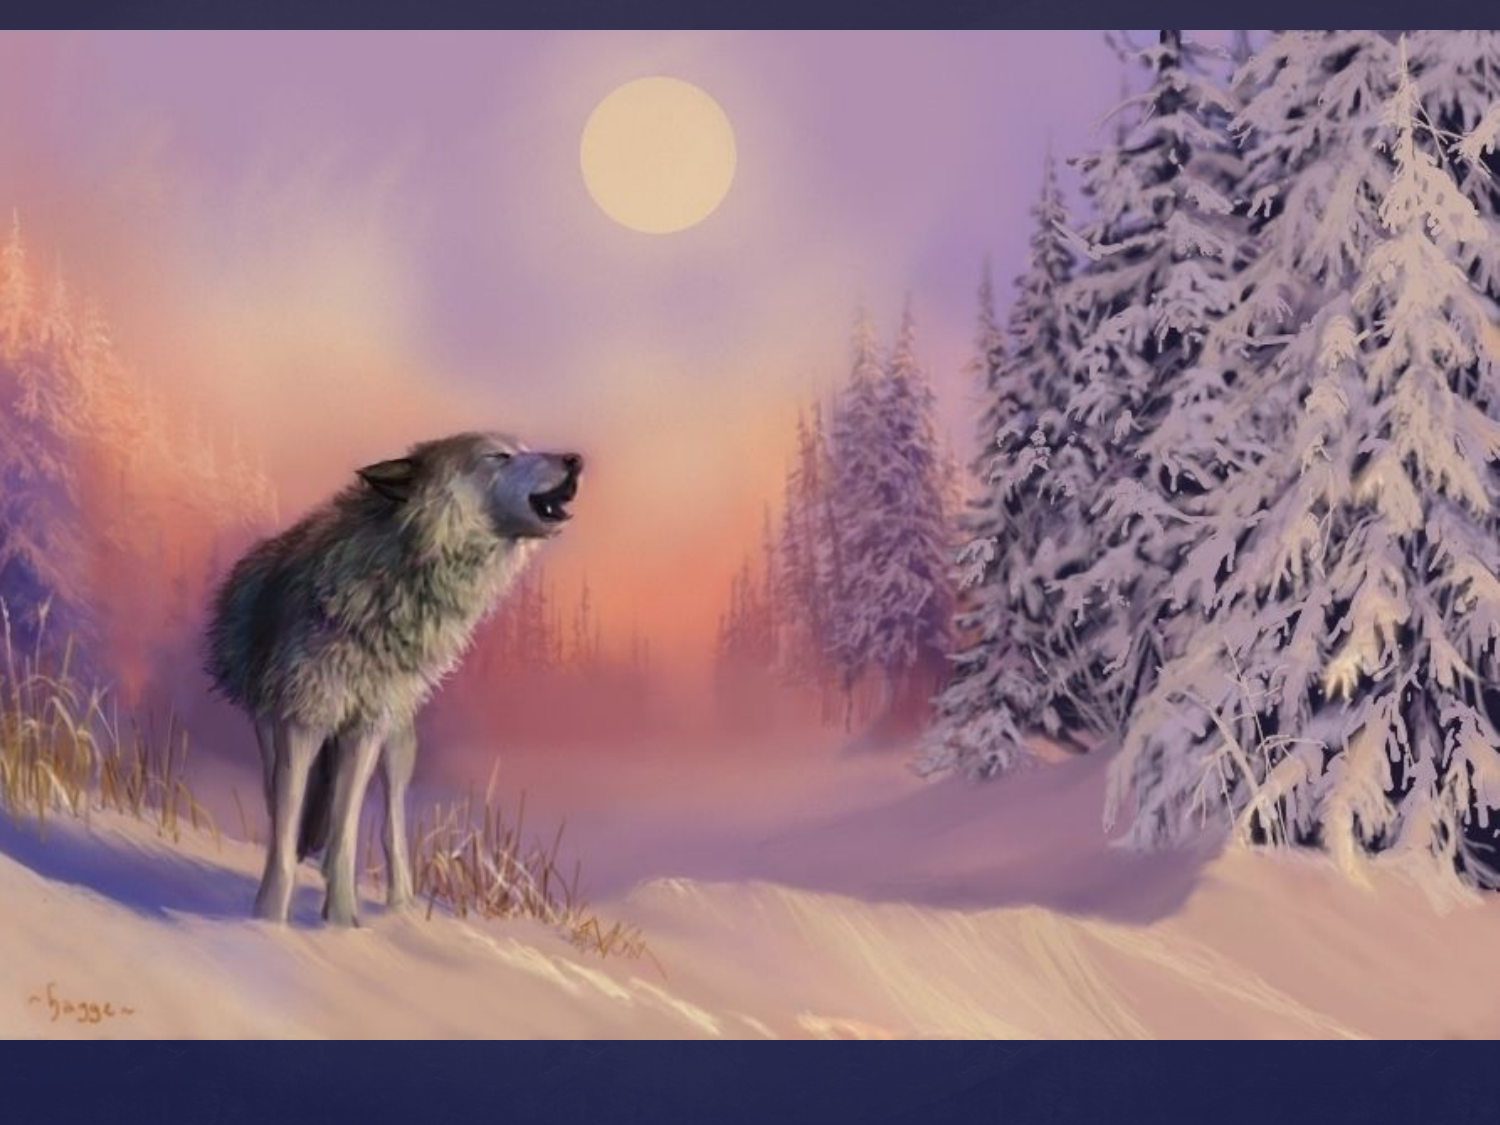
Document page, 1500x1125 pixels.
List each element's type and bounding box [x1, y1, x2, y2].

list [0, 30, 1500, 1041]
